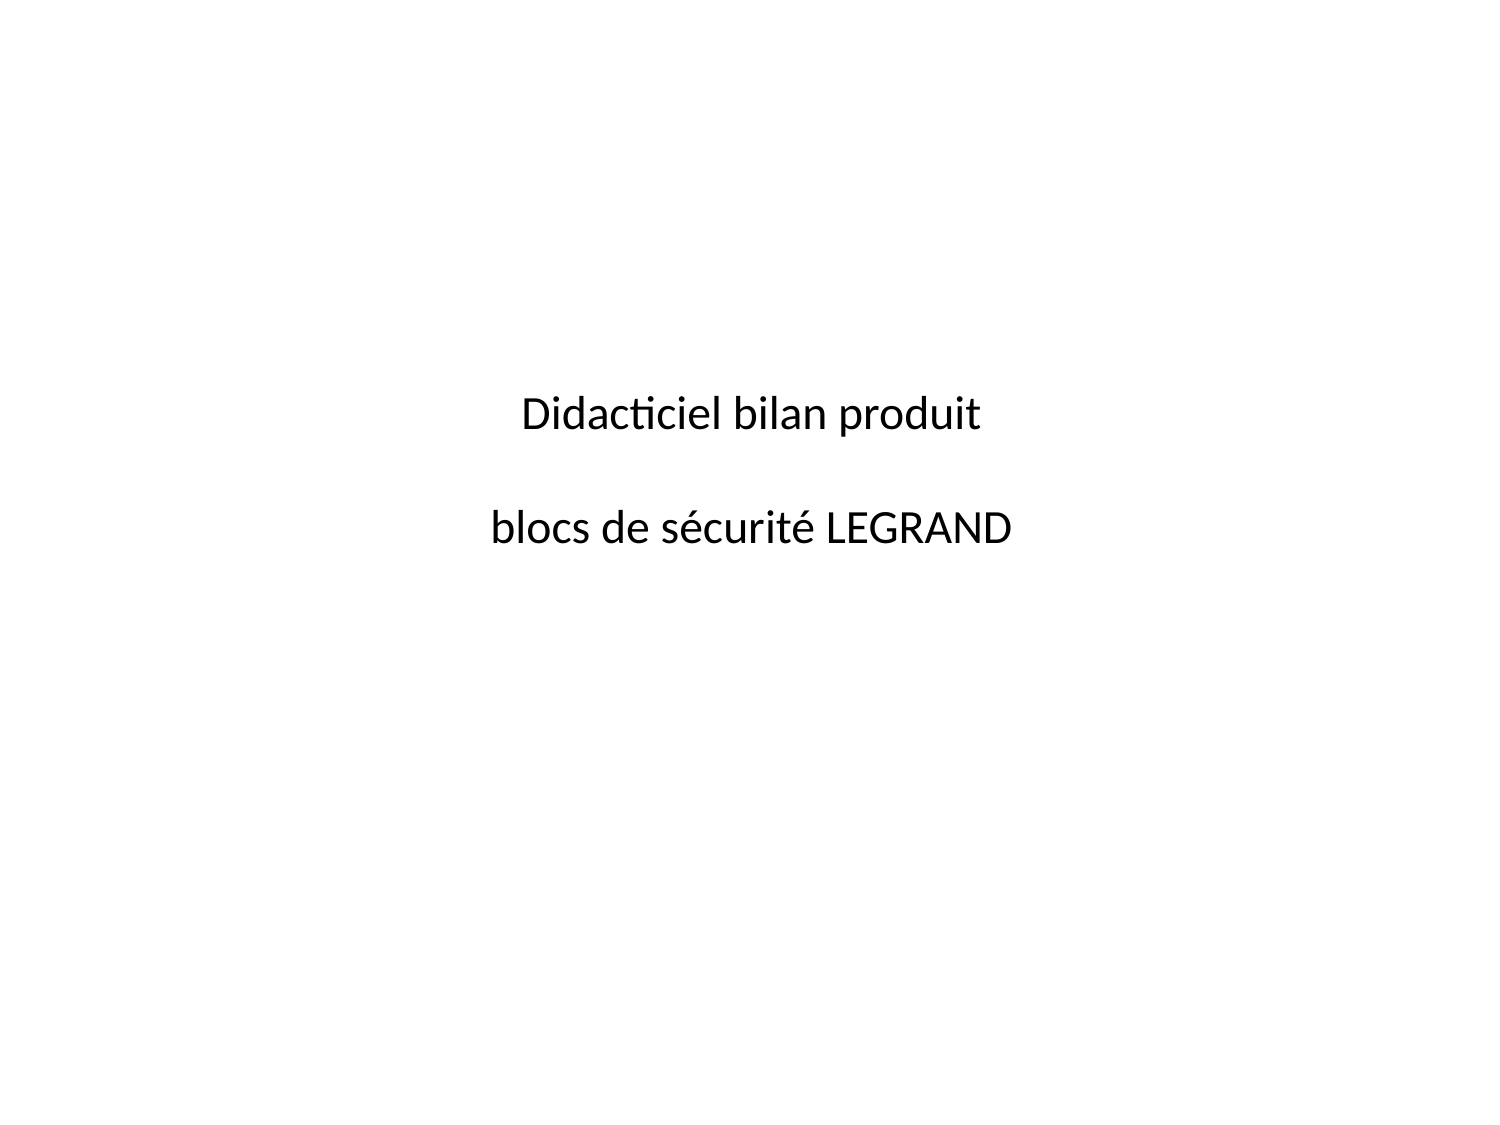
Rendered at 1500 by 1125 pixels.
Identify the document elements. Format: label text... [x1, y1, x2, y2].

title Didacticiel bilan produit blocs de sécurité LEGRAND [76, 373, 1427, 561]
